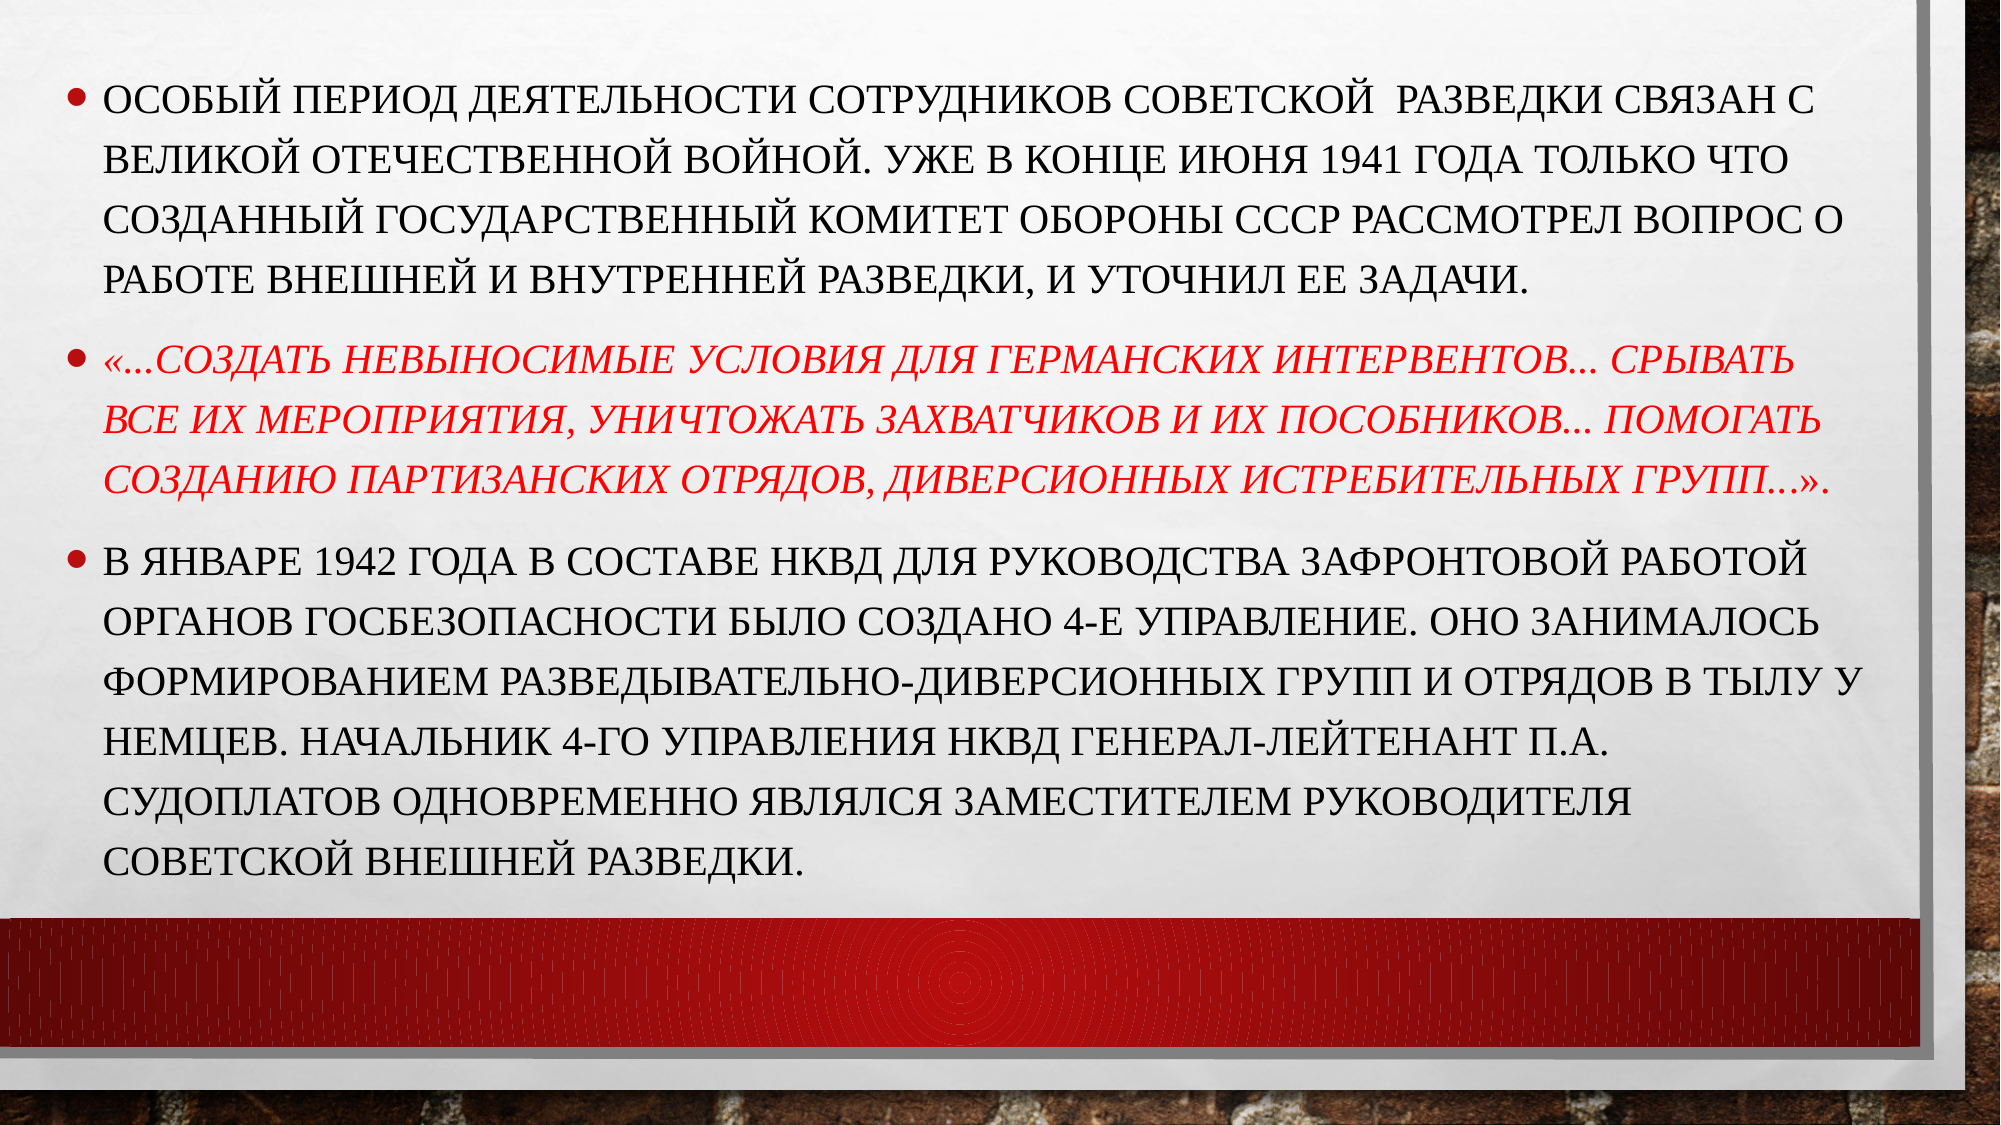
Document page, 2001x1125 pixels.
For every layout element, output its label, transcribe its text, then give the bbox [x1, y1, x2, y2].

list Особый период деятельности сотрудников советской разведки связан с Великой Отечественной войной. Уже в конце июня 1941 года только что созданный Государственный комитет обороны СССР рассмотрел вопрос о работе внешней и внутренней разведки, и уточнил ее задачи. «...создать невыносимые условия для германских интервентов... срывать все их мероприятия, уничтожать захватчиков и их пособников... помогать созданию партизанских отрядов, диверсионных истребительных групп...». В январе 1942 года в составе НКВД для руководства зафронтовой работой органов госбезопасности было создано 4-е управление. Оно занималось формированием разведывательно-диверсионных групп и отрядов в тылу у немцев. Начальник 4-го управления НКВД генерал-лейтенант П.А. Судоплатов одновременно являлся заместителем руководителя советской внешней разведки. [50, 26, 1887, 919]
picture [0, 0, 2000, 1125]
